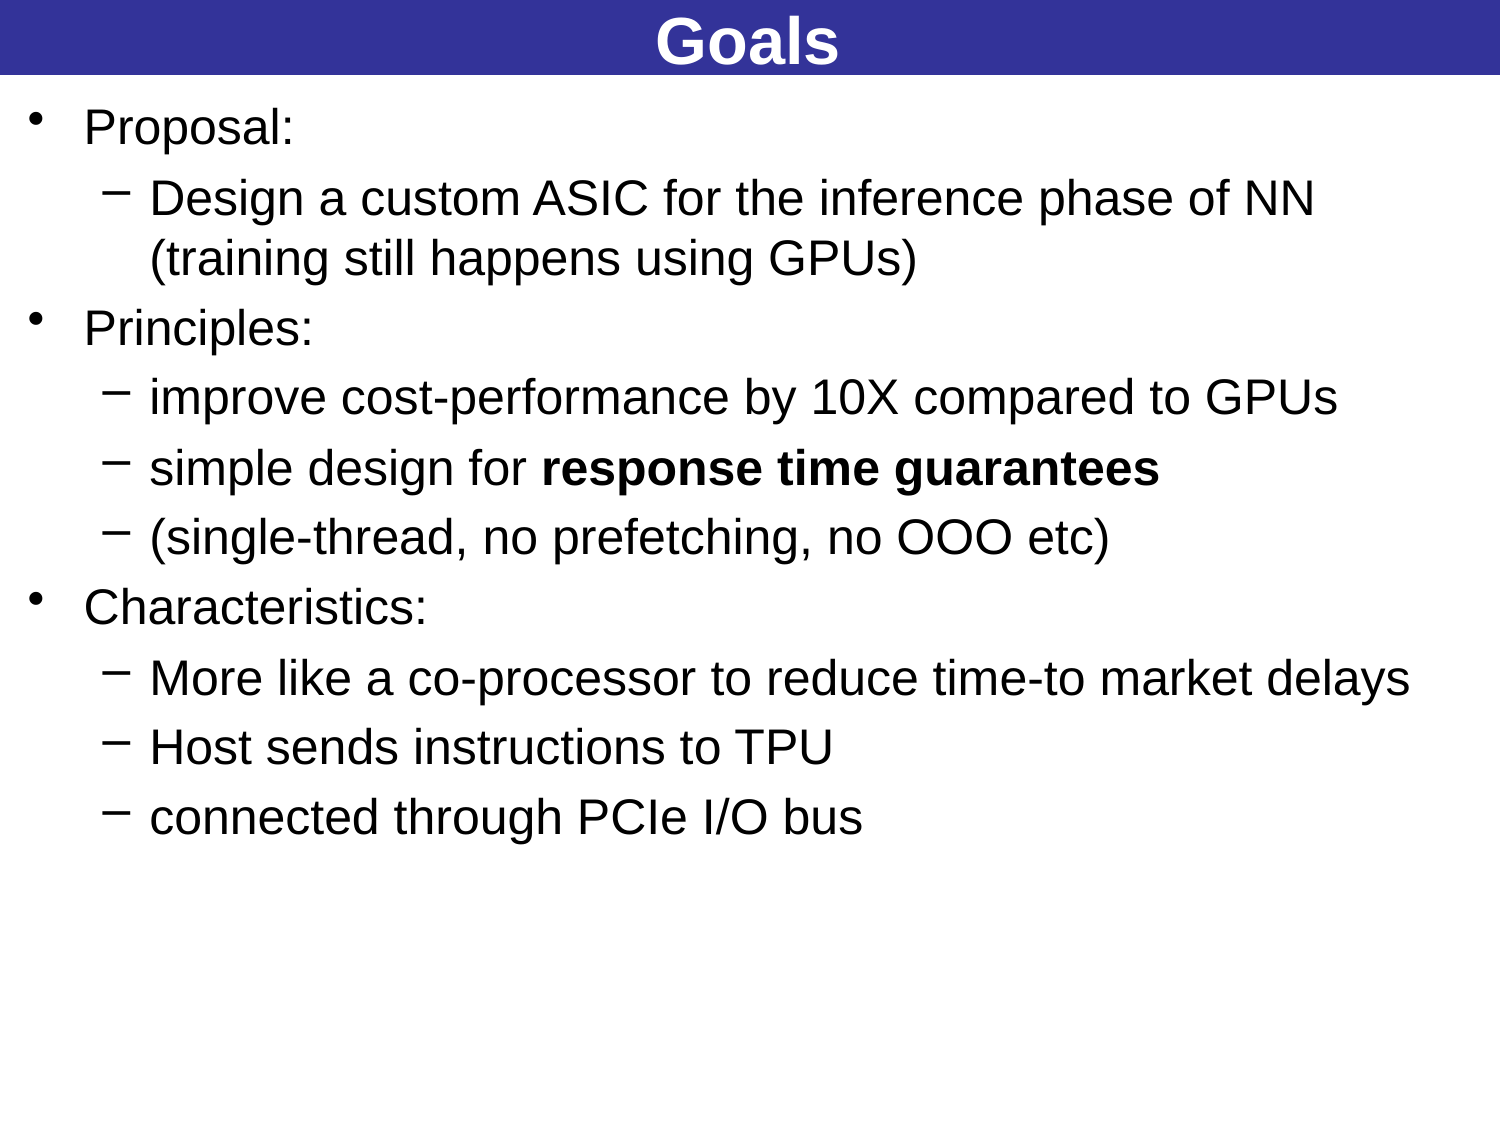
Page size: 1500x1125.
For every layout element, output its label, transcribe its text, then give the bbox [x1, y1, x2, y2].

title Goals [0, 0, 1500, 75]
list Proposal: Design a custom ASIC for the inference phase of NN (training still happens using GPUs) Principles: improve cost-performance by 10X compared to GPUs simple design for response time guarantees (single-thread, no prefetching, no OOO etc) Characteristics: More like a co-processor to reduce time-to market delays Host sends instructions to TPU connected through PCIe I/O bus [12, 87, 1488, 1088]
